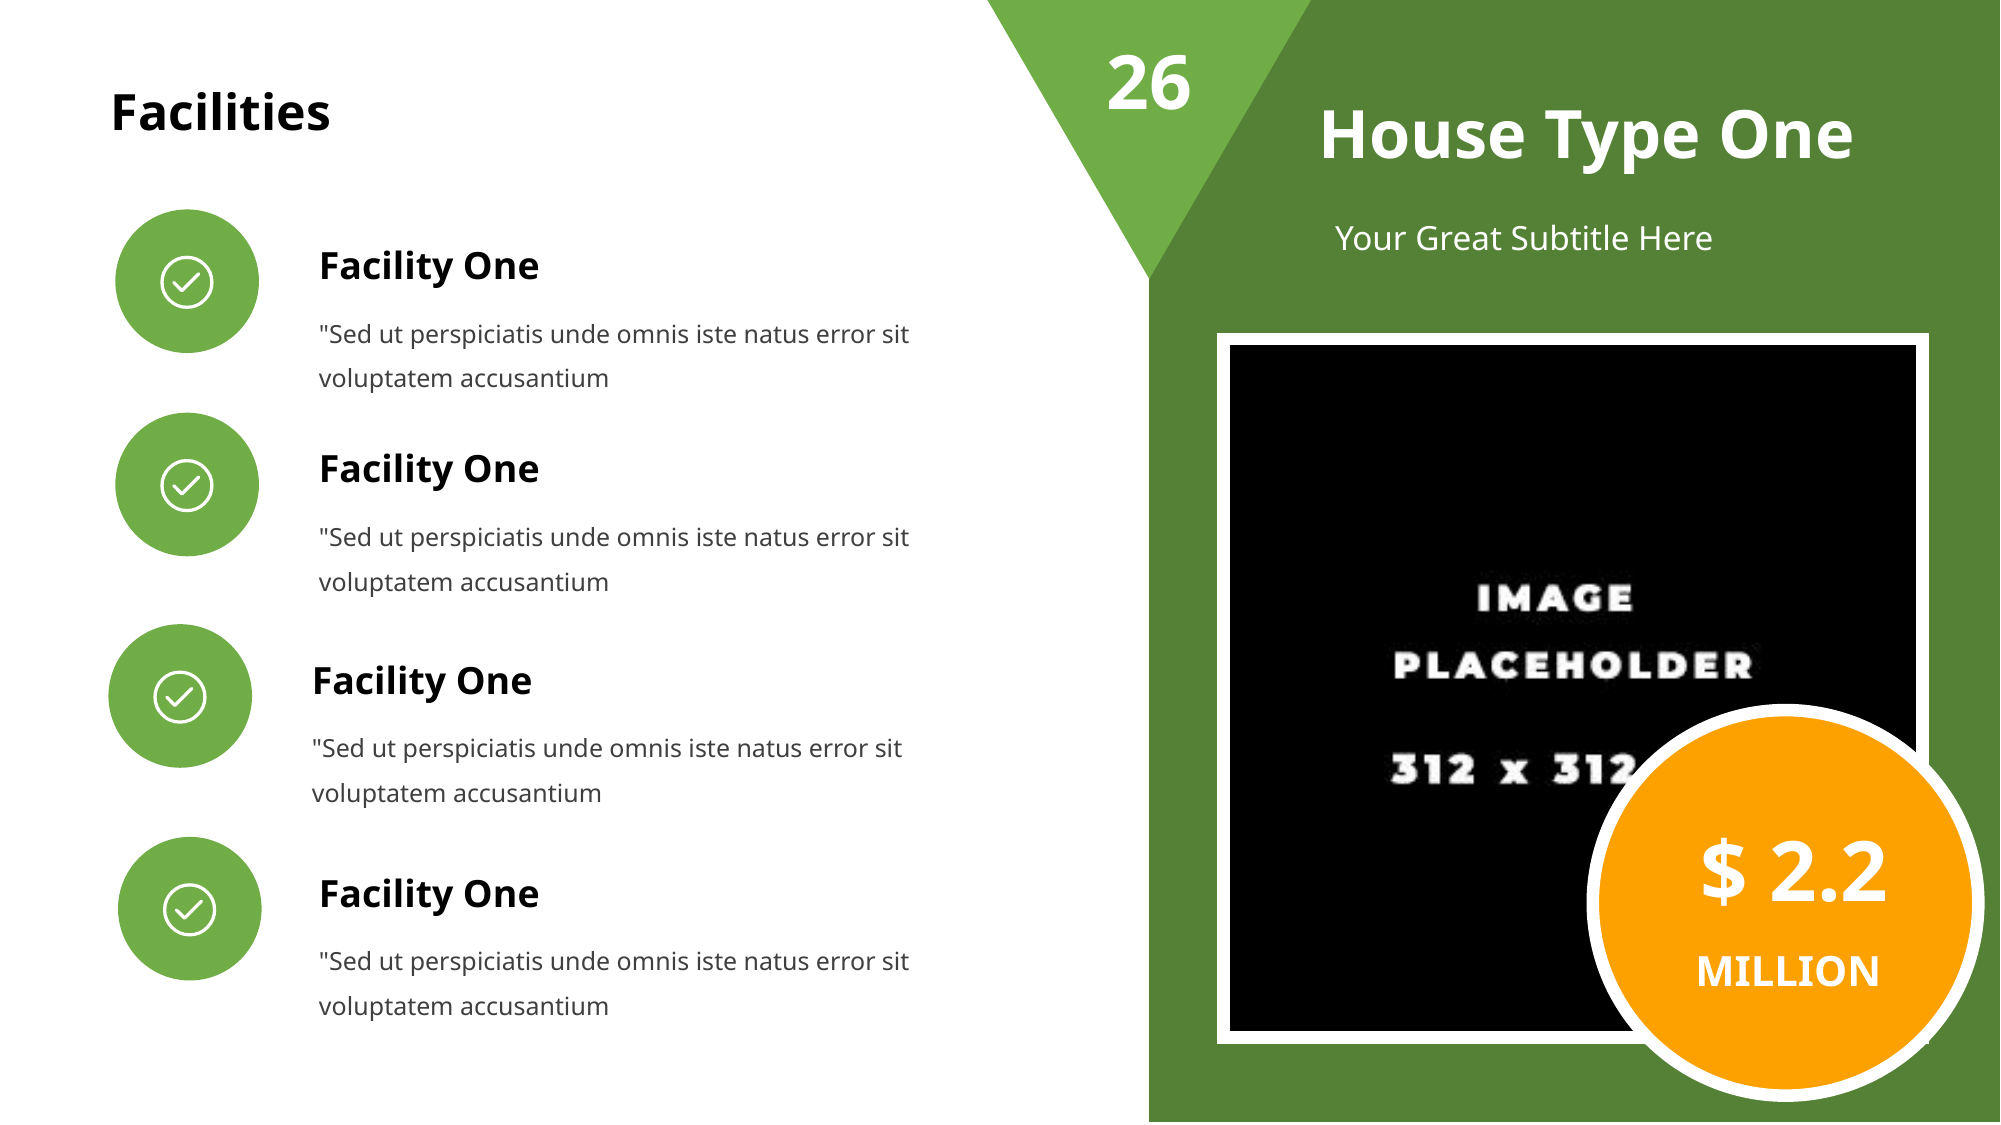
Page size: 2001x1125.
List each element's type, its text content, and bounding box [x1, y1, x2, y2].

text_box [153, 670, 207, 724]
text_box "Sed ut perspiciatis unde omnis iste natus error sit voluptatem accusantium [303, 498, 980, 605]
text_box Your Great Subtitle Here [1303, 209, 1746, 265]
text_box [1592, 710, 1979, 1096]
text_box [160, 255, 214, 309]
text_box 26 [1067, 26, 1231, 133]
text_box [108, 624, 253, 768]
text_box "Sed ut perspiciatis unde omnis iste natus error sit voluptatem accusantium [296, 710, 973, 817]
text_box [160, 458, 214, 513]
text_box [117, 836, 262, 981]
text_box "Sed ut perspiciatis unde omnis iste natus error sit voluptatem accusantium [303, 295, 980, 402]
text_box House Type One [1303, 84, 1912, 181]
text_box MILLION [1662, 937, 1915, 1003]
text_box [115, 209, 259, 354]
text_box [162, 883, 217, 937]
text_box $ 2.2 [1669, 810, 1920, 927]
text_box [1223, 338, 1923, 1038]
text_box "Sed ut perspiciatis unde omnis iste natus error sit voluptatem accusantium [303, 923, 980, 1030]
text_box [987, 0, 1312, 279]
text_box Facility One [296, 649, 566, 710]
text_box [1149, 0, 2000, 1122]
text_box Facility One [303, 862, 573, 923]
text_box Facilities [95, 72, 361, 149]
text_box Facility One [303, 437, 573, 498]
text_box Facility One [303, 234, 573, 295]
text_box [115, 412, 259, 557]
